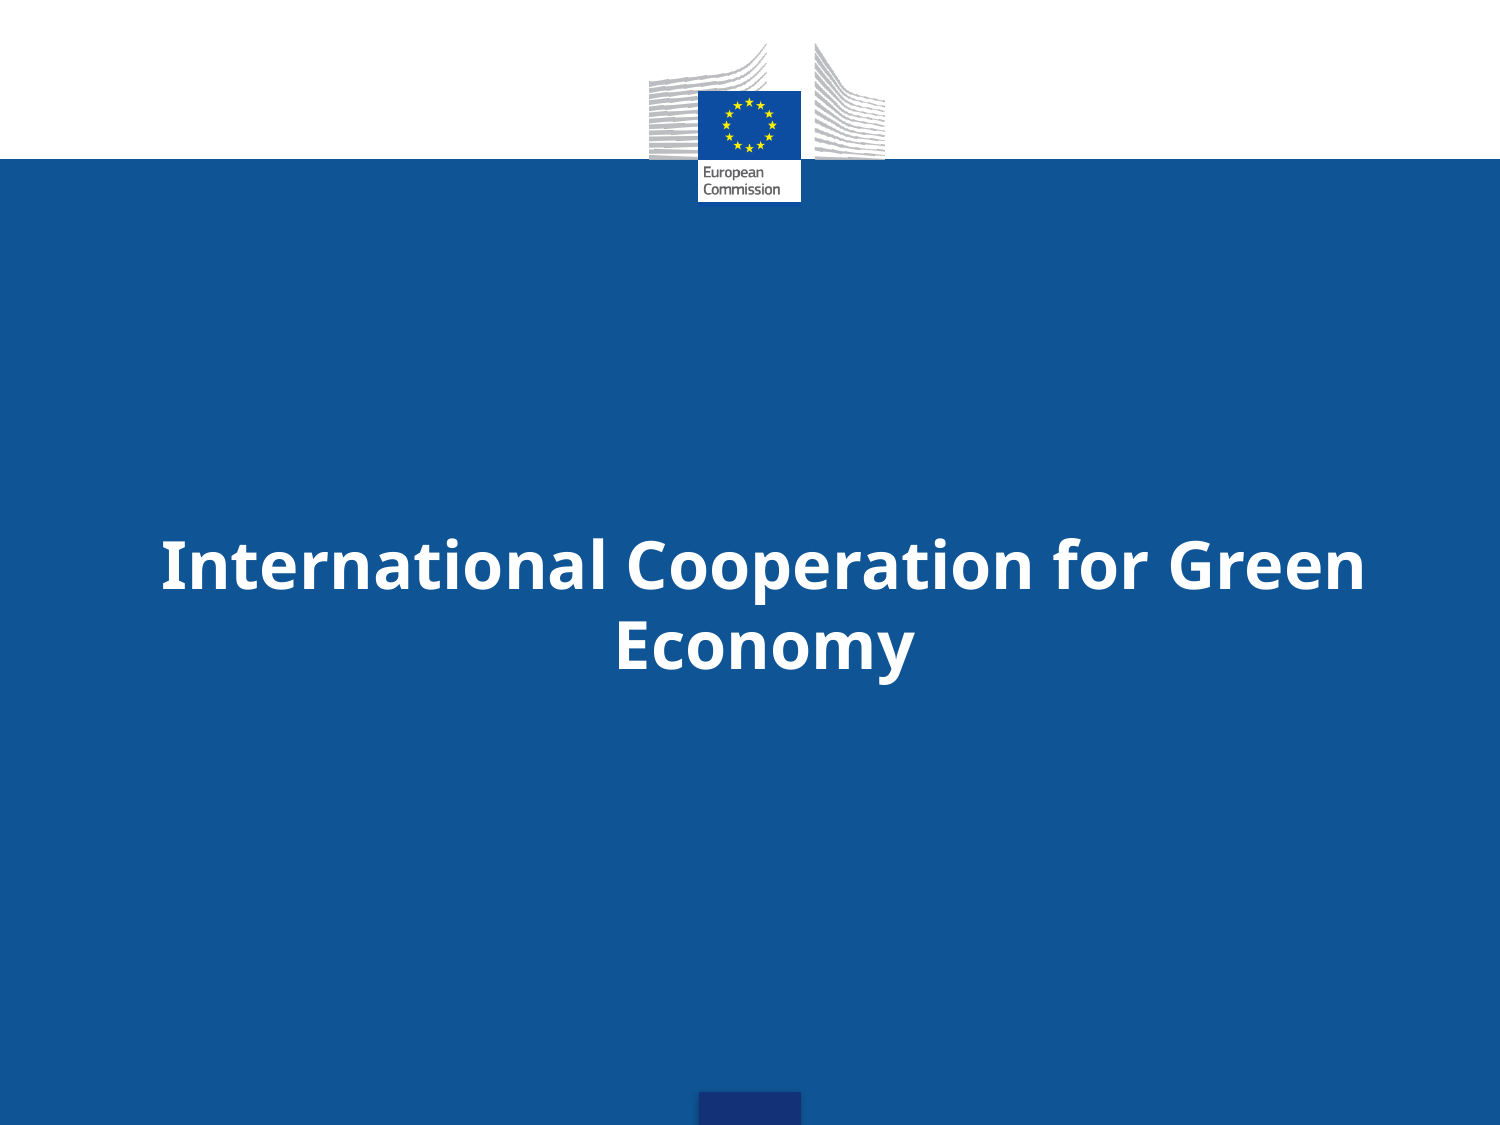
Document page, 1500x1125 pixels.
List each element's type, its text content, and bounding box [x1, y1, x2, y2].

subtitle International Cooperation for Green Economy [64, 515, 1465, 799]
